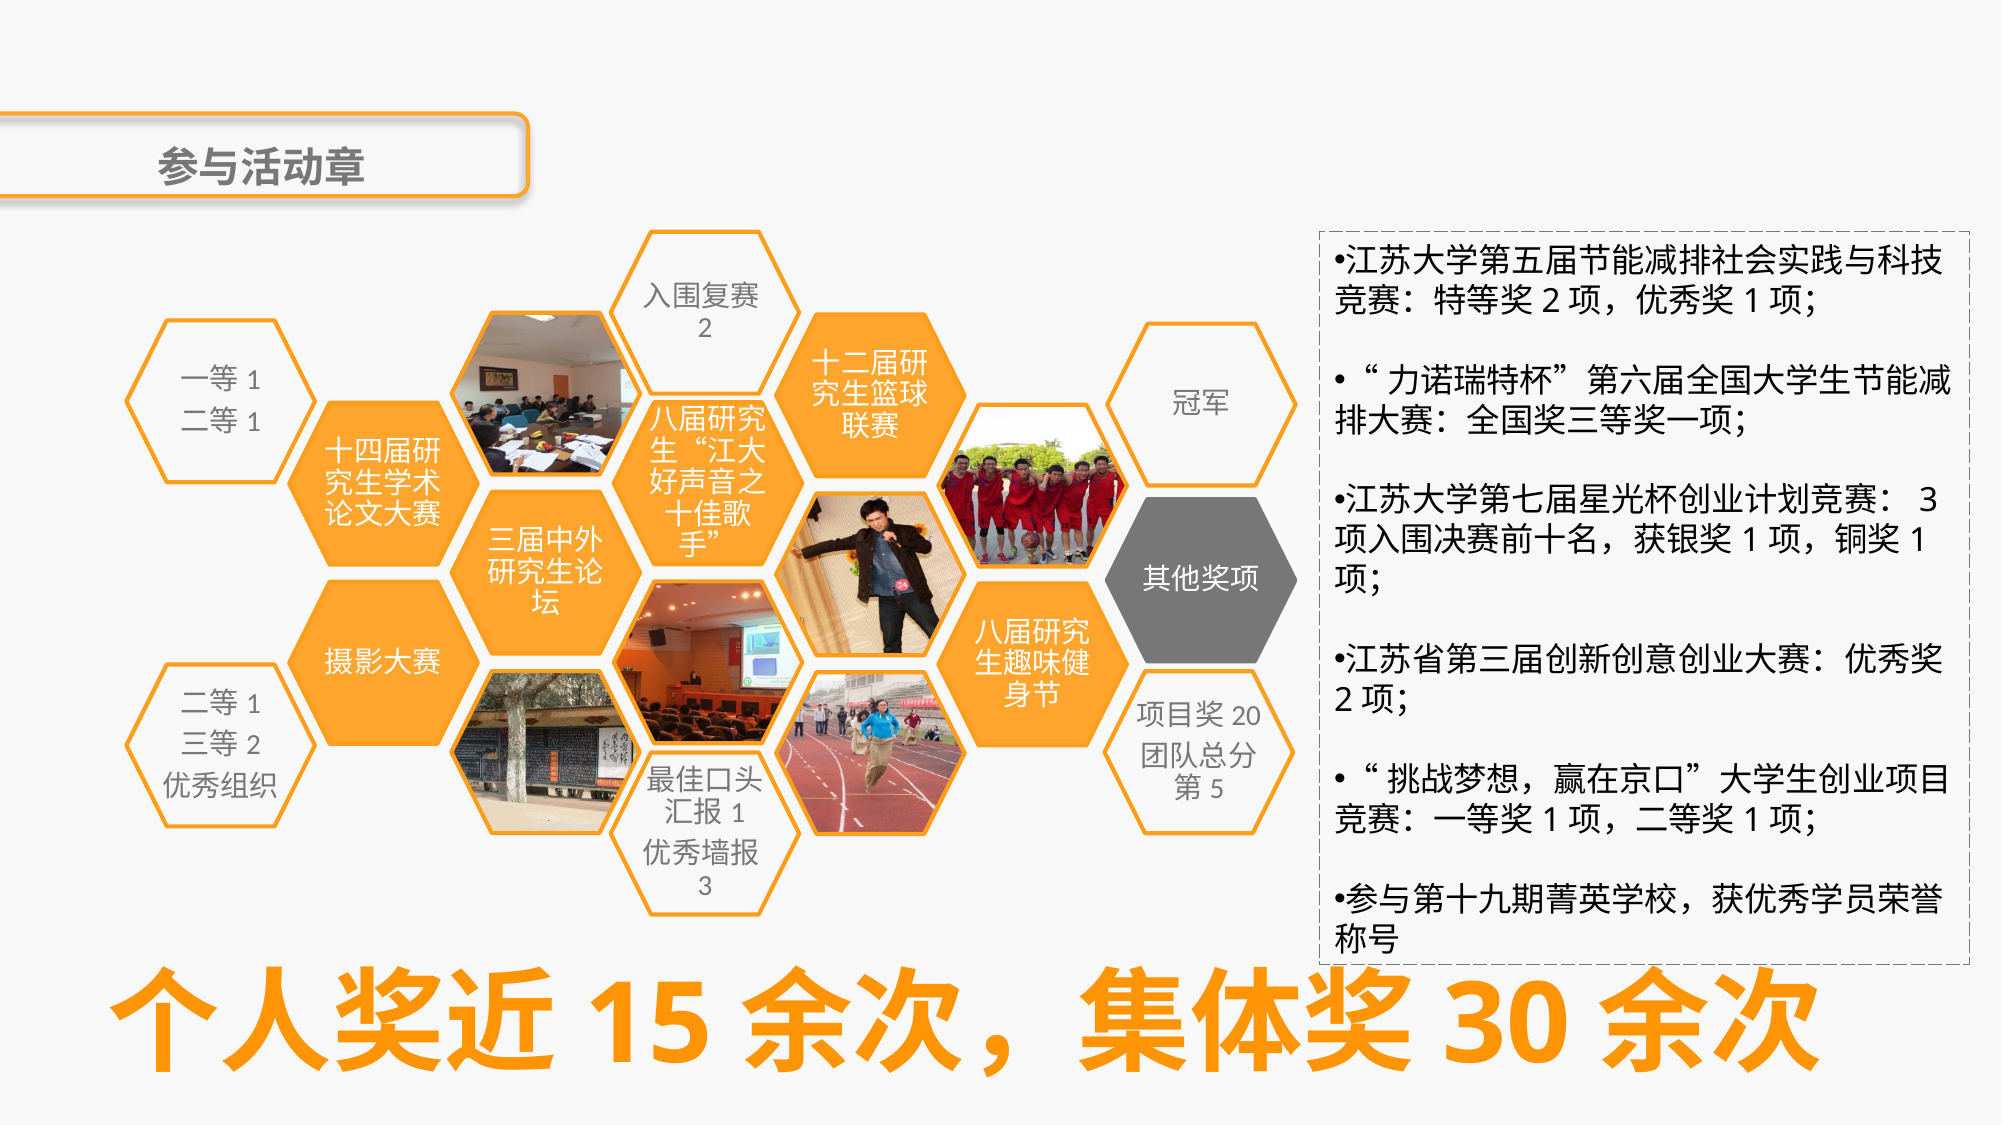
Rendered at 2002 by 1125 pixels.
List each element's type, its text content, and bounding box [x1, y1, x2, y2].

text_box 个人奖近15余次，集体奖30余次 [92, 942, 1838, 1093]
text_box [126, 581, 446, 834]
text_box 江苏大学第五届节能减排社会实践与科技竞赛：特等奖2项，优秀奖1项； “力诺瑞特杯”第六届全国大学生节能减排大赛：全国奖三等奖一项； 江苏大学第七届星光杯创业计划竞赛：3项入围决赛前十名，获银奖1项，铜奖1项； 江苏省第三届创新创意创业大赛：优秀奖2项； “挑战梦想，赢在京口”大学生创业项目竞赛：一等奖1项，二等奖1项； 参与第十九期菁英学校，获优秀学员荣誉称号 [1319, 231, 1970, 965]
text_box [451, 491, 803, 915]
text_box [610, 231, 965, 656]
text_box [0, 0, 2001, 1125]
text_box 参与活动章 [31, 114, 492, 203]
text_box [969, 314, 1297, 567]
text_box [126, 312, 605, 565]
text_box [775, 583, 1294, 835]
text_box 其他奖项 [1104, 574, 1298, 584]
text_box [0, 113, 529, 197]
